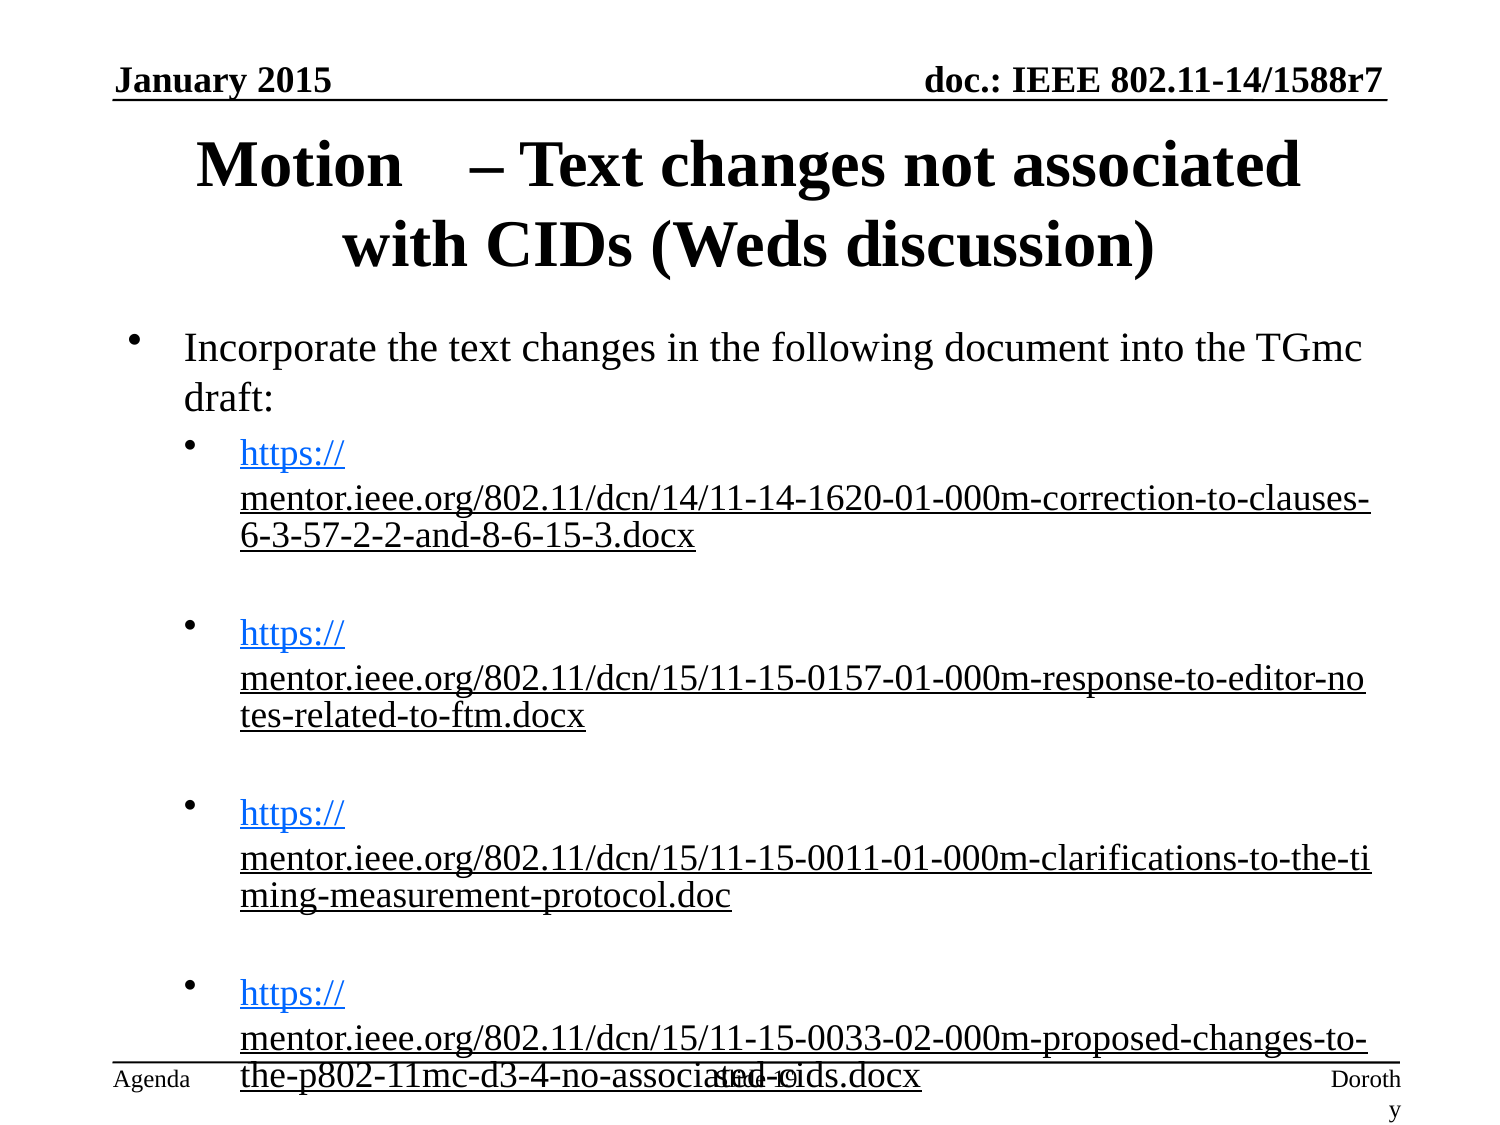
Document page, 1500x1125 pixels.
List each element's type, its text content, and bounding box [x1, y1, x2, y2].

title Motion – Text changes not associated with CIDs (Weds discussion) [112, 112, 1388, 288]
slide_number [114, 54, 425, 100]
list Incorporate the text changes in the following document into the TGmc draft: https://mentor.ieee.org/802.11/dcn/14/11-14-1620-01-000m-correction-to-clauses-6-3-57-2-2-and-8-6-15-3.docx https://mentor.ieee.org/802.11/dcn/15/11-15-0157-01-000m-response-to-editor-notes-related-to-ftm.docx https://mentor.ieee.org/802.11/dcn/15/11-15-0011-01-000m-clarifications-to-the-timing-measurement-protocol.doc https://mentor.ieee.org/802.11/dcn/15/11-15-0033-02-000m-proposed-changes-to-the-p802-11mc-d3-4-no-associated-cids.docx Moved: Seconded: Result: [112, 312, 1388, 888]
footer Dorothy Stanley, Aruba Networks [1325, 1062, 1402, 1093]
slide_number Slide 19 [712, 1062, 800, 1093]
